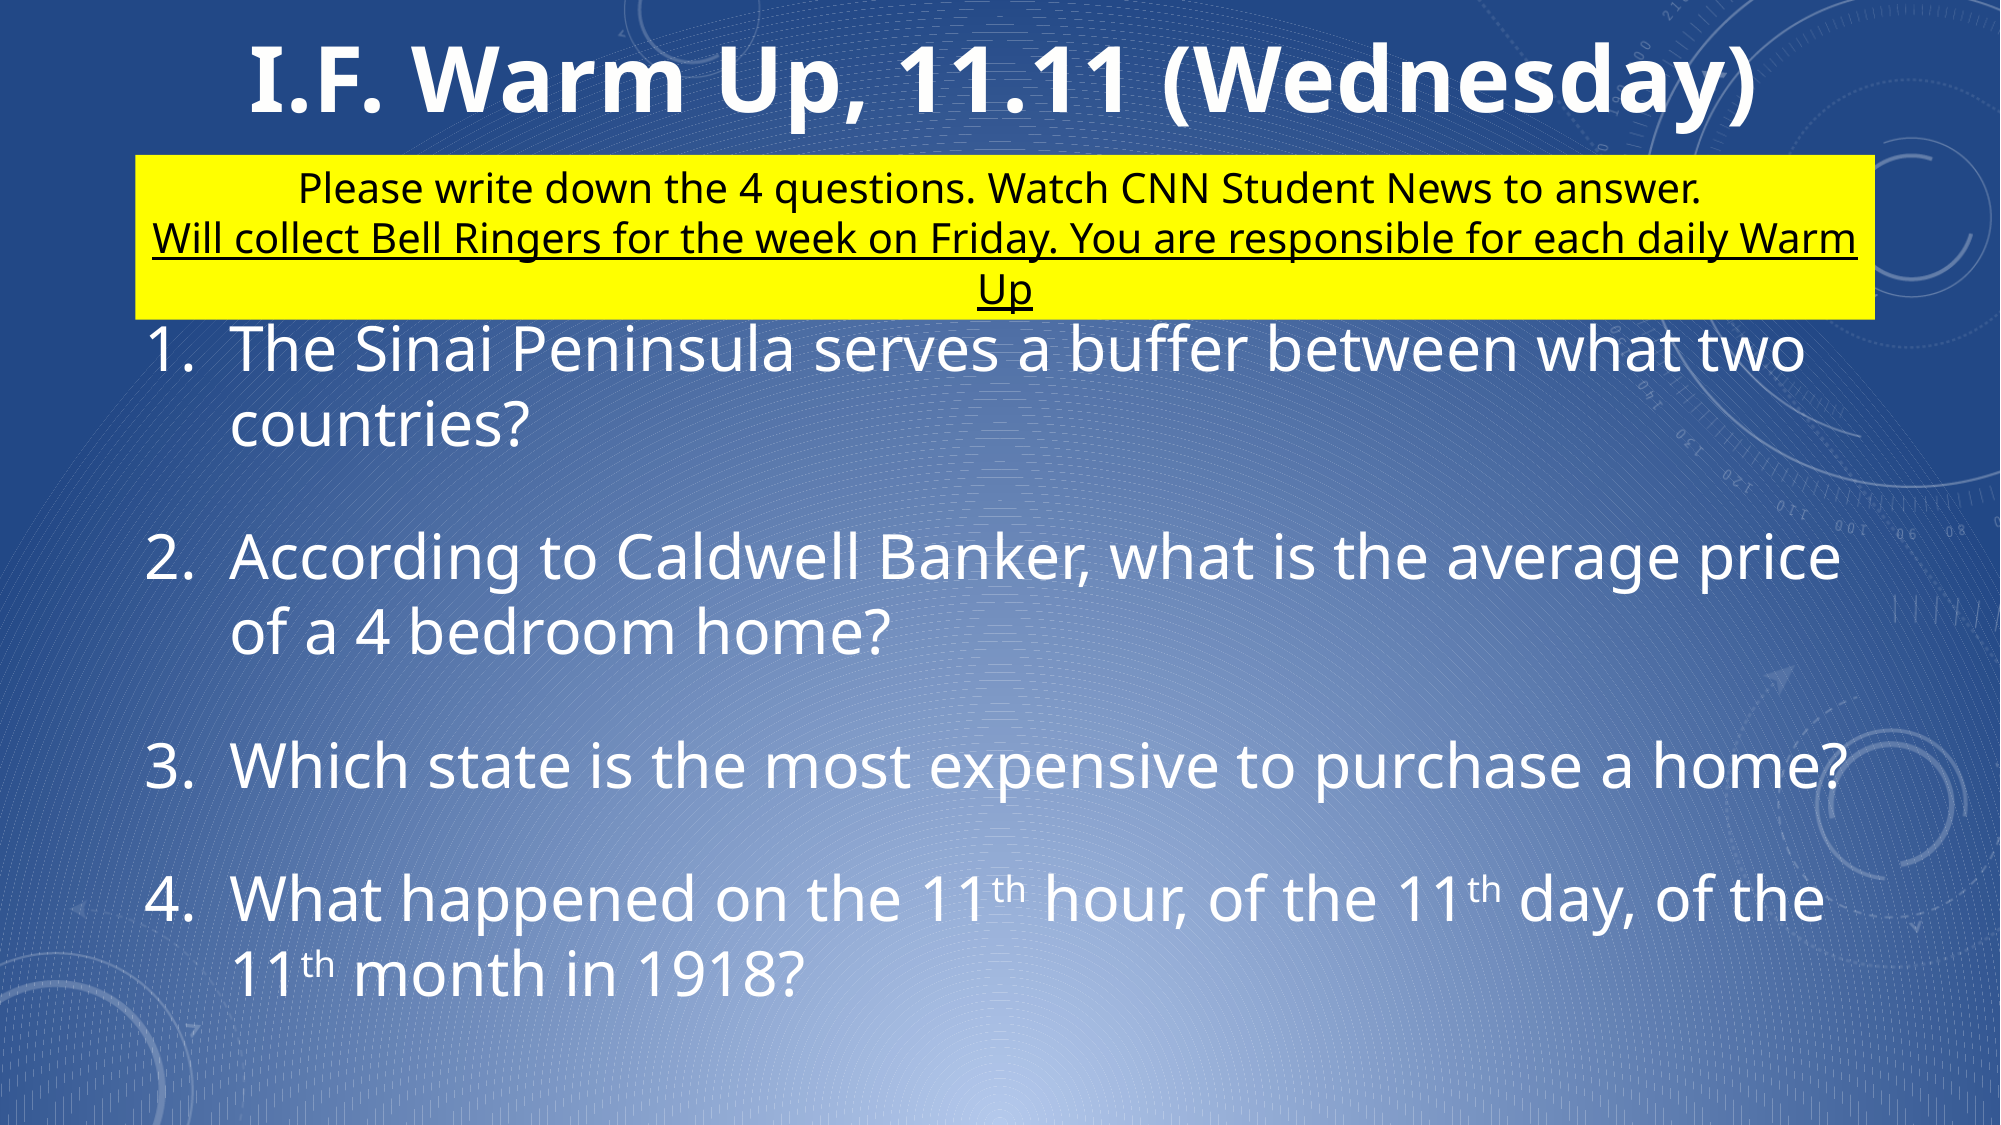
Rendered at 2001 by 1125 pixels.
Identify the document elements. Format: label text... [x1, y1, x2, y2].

text_box Please write down the 4 questions. Watch CNN Student News to answer. Will collect Bell Ringers for the week on Friday. You are responsible for each daily Warm Up [135, 154, 1875, 301]
text_box I.F. Warm Up, 11.11 (Wednesday) [135, 13, 1875, 139]
text_box The Sinai Peninsula serves a buffer between what two countries? According to Caldwell Banker, what is the average price of a 4 bedroom home? Which state is the most expensive to purchase a home? What happened on the 11th hour, of the 11th day, of the 11th month in 1918? [67, 301, 1943, 1125]
picture [0, 0, 2000, 1125]
